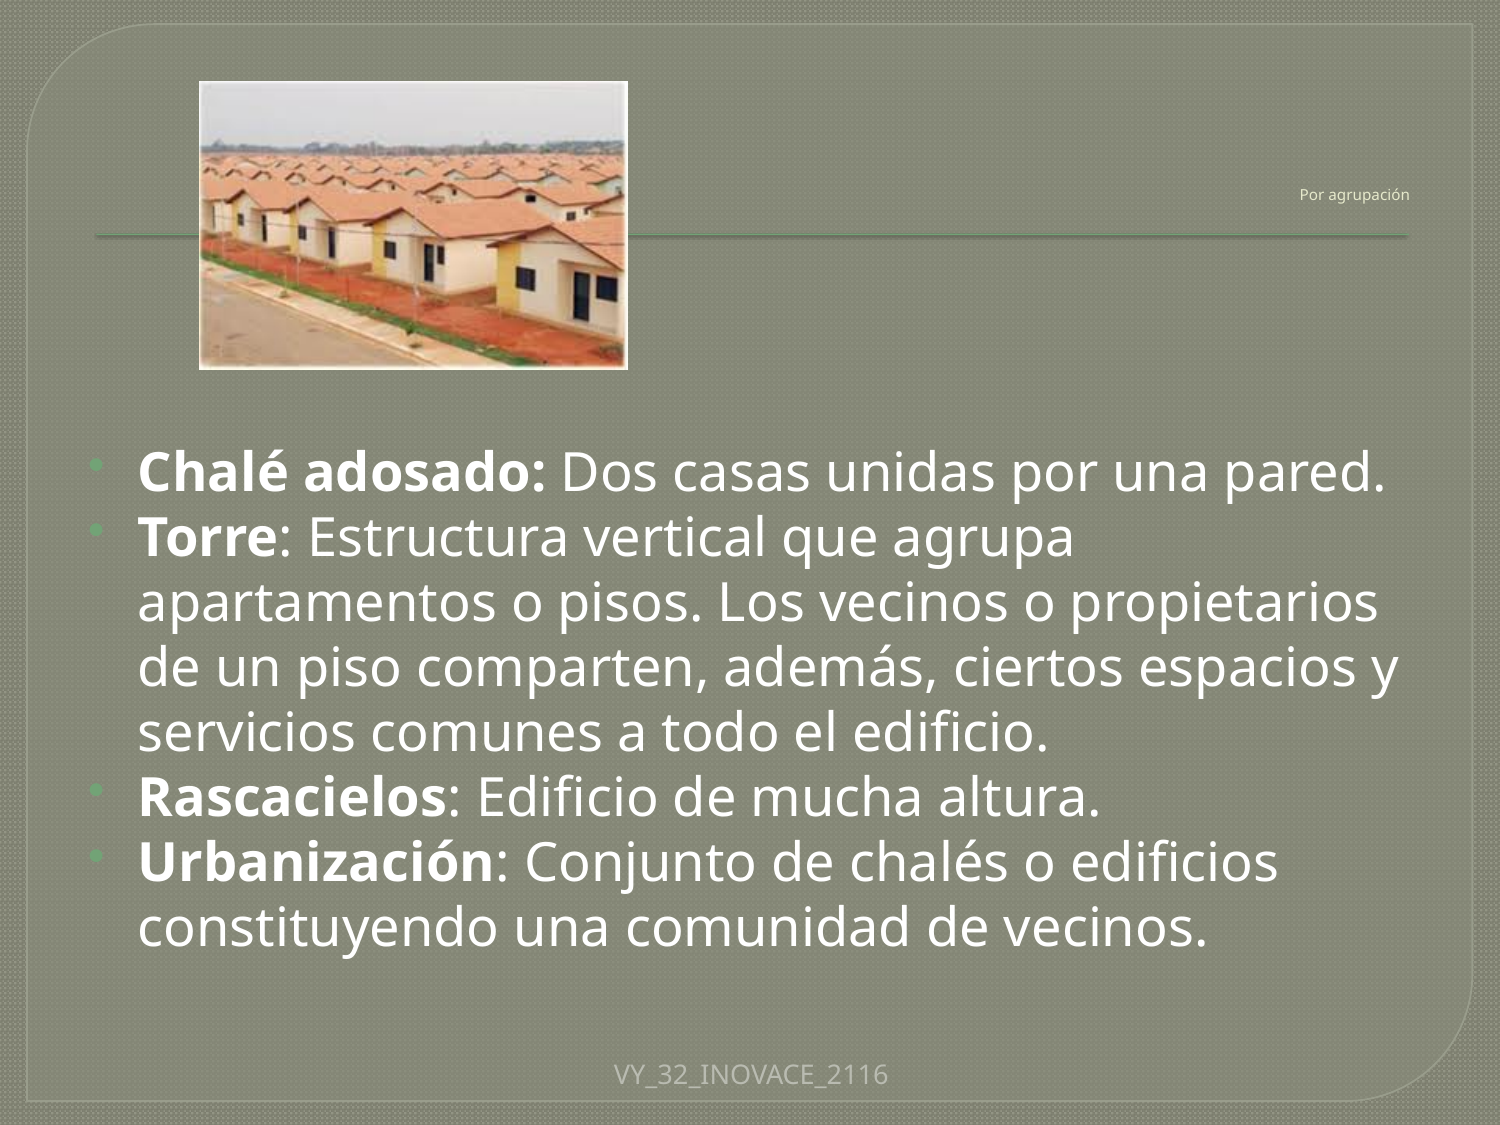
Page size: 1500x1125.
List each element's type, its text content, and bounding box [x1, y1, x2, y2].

title Por agrupación [75, 41, 1425, 230]
list Chalé adosado: Dos casas unidas por una pared. Torre: Estructura vertical que agrupa apartamentos o pisos. Los vecinos o propietarios de un piso comparten, además, ciertos espacios y servicios comunes a todo el edificio. Rascacielos: Edificio de mucha altura. Urbanización: Conjunto de chalés o edificios constituyendo una comunidad de vecinos. [75, 269, 1425, 1012]
picture [198, 81, 628, 370]
footer VY_32_INOVACE_2116 [212, 1050, 904, 1095]
